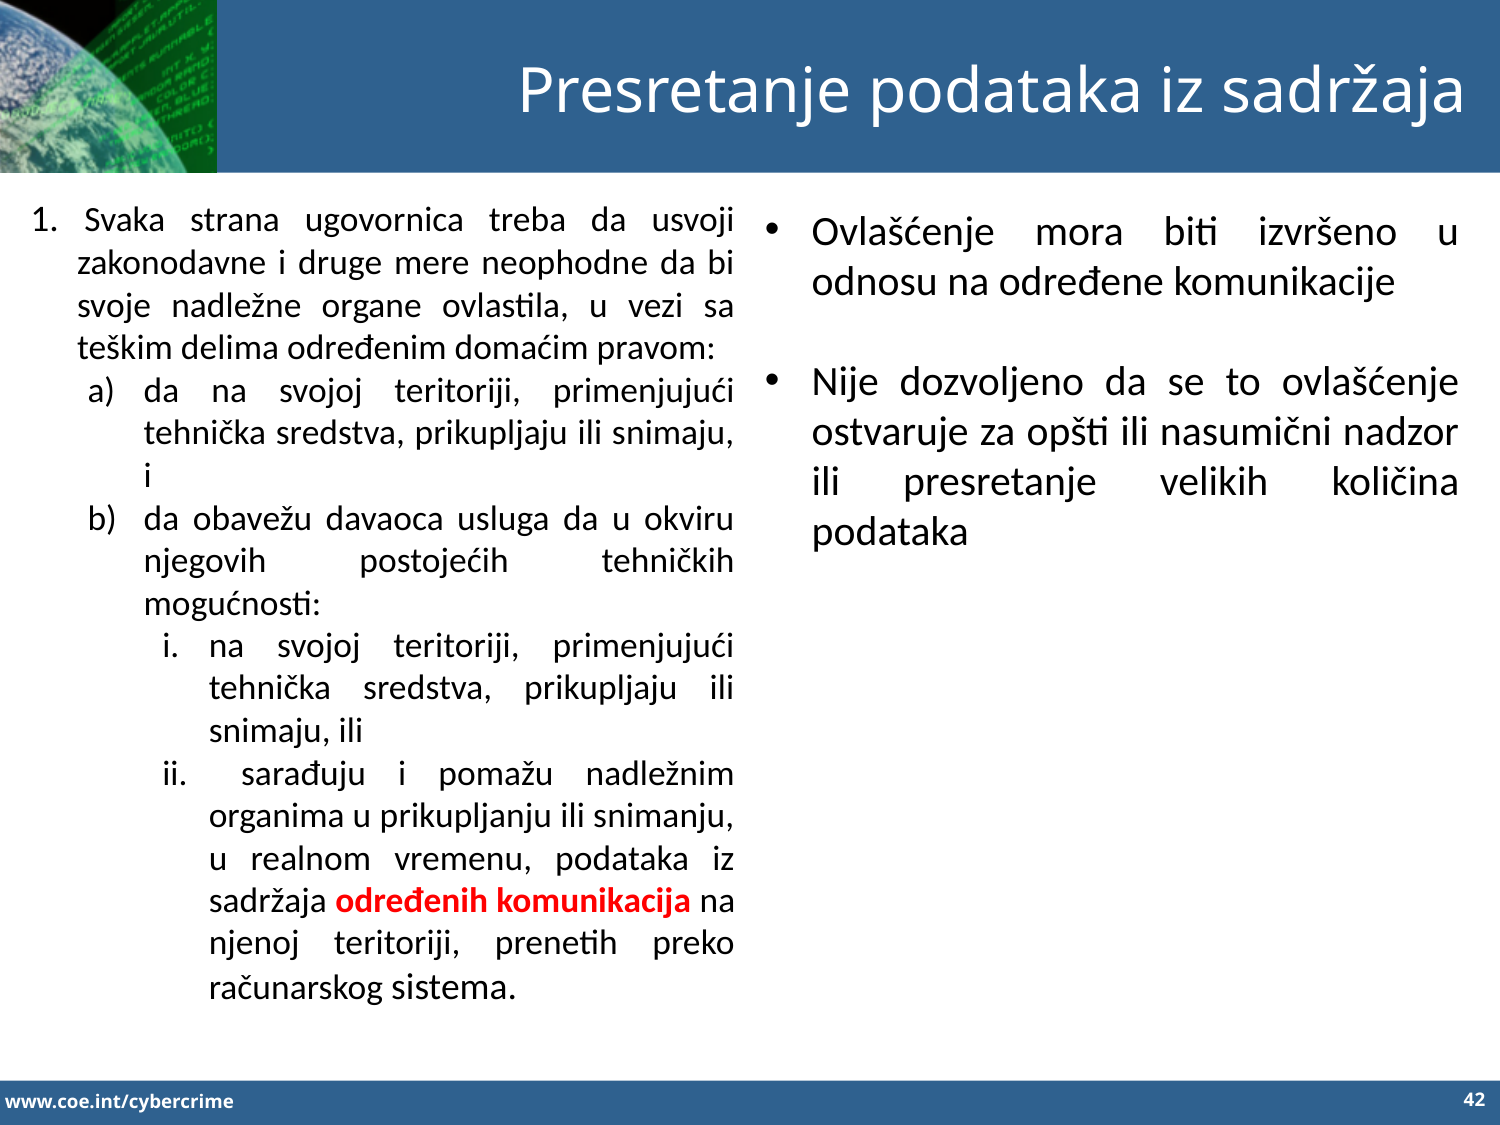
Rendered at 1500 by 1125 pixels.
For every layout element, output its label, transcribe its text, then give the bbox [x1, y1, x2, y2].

text_box Ovlašćenje mora biti izvršeno u odnosu na određene komunikacije Nije dozvoljeno da se to ovlašćenje ostvaruje za opšti ili nasumični nadzor ili presretanje velikih količina podataka [749, 196, 1475, 562]
picture [0, 0, 217, 173]
text_box 1. Svaka strana ugovornica treba da usvoji zakonodavne i druge mere neophodne da bi svoje nadležne organe ovlastila, u vezi sa teškim delima određenim domaćim pravom: da na svojoj teritoriji, primenjujući tehnička sredstva, prikupljaju ili snimaju, i da obavežu davaoca usluga da u okviru njegovih postojećih tehničkih mogućnosti: na svojoj teritoriji, primenjujući tehnička sredstva, prikupljaju ili snimaju, ili sarađuju i pomažu nadležnim organima u prikupljanju ili snimanju, u realnom vremenu, podataka iz sadržaja određenih komunikacija na njenoj teritoriji, prenetih preko računarskog sistema. [15, 186, 750, 1015]
text_box Presretanje podataka iz sadržaja [230, 42, 1483, 133]
